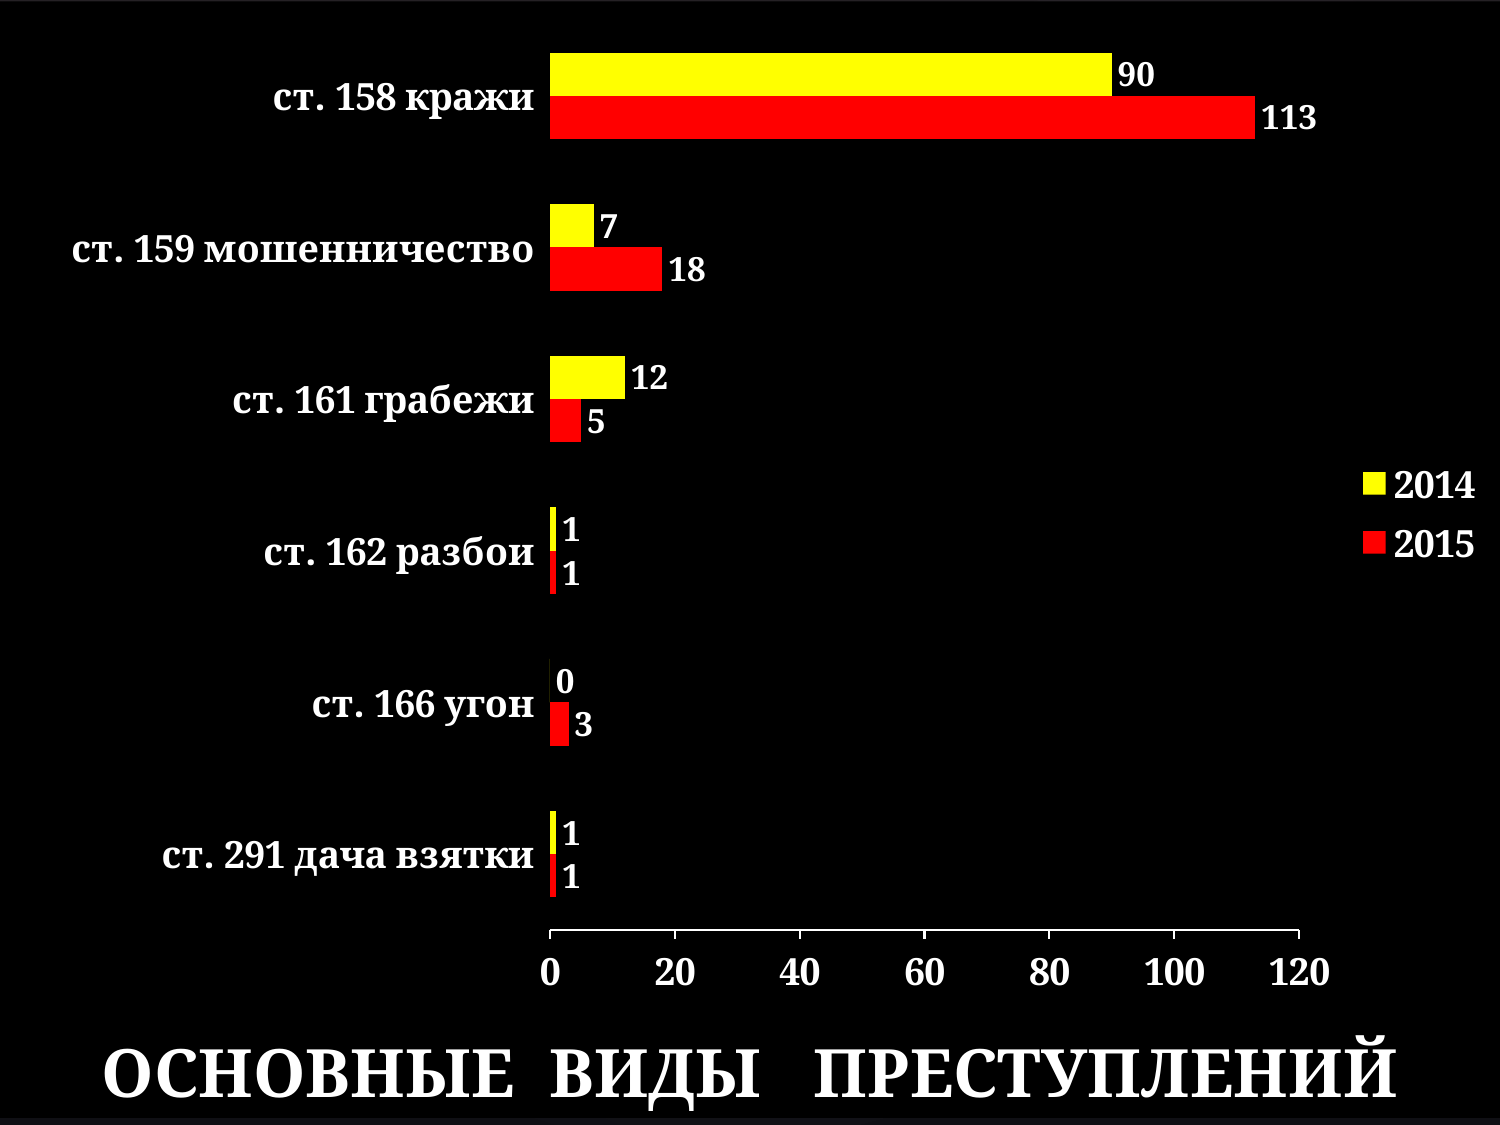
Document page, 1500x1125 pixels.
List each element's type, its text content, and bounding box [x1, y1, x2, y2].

chart [0, 0, 1500, 1025]
text_box ОСНОВНЫЕ ВИДЫ ПРЕСТУПЛЕНИЙ [0, 1039, 1500, 1118]
